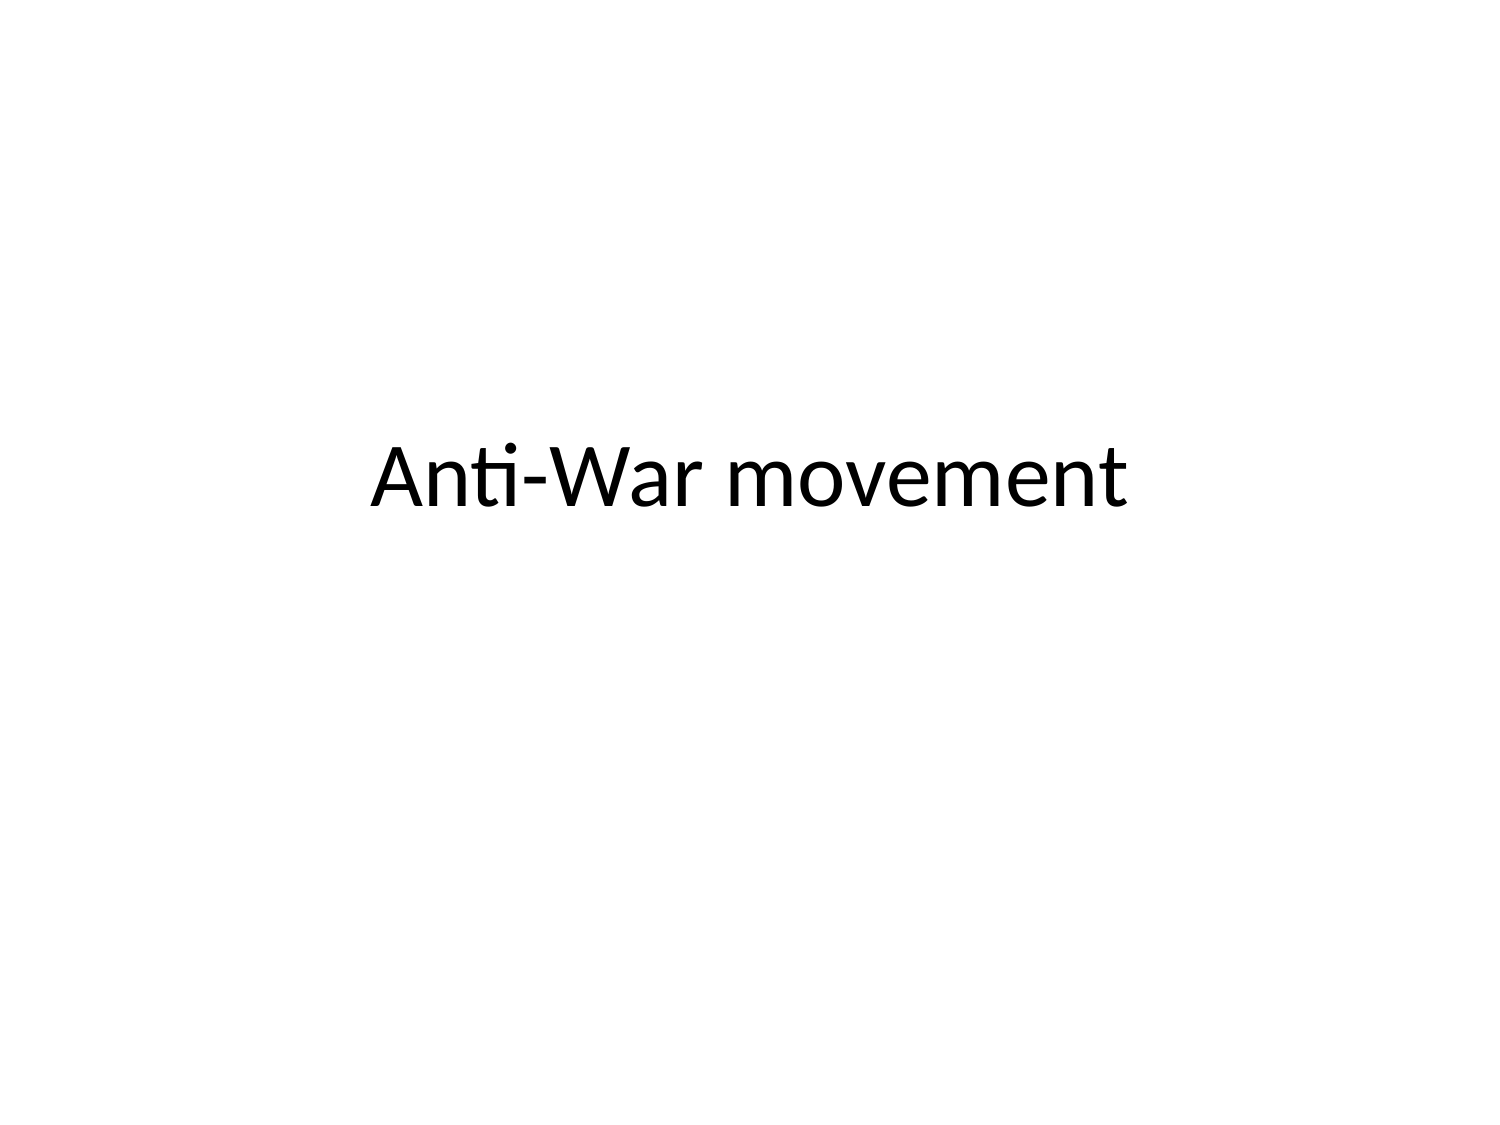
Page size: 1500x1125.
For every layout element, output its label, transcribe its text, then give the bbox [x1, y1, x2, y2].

title Anti-War movement [112, 349, 1388, 591]
